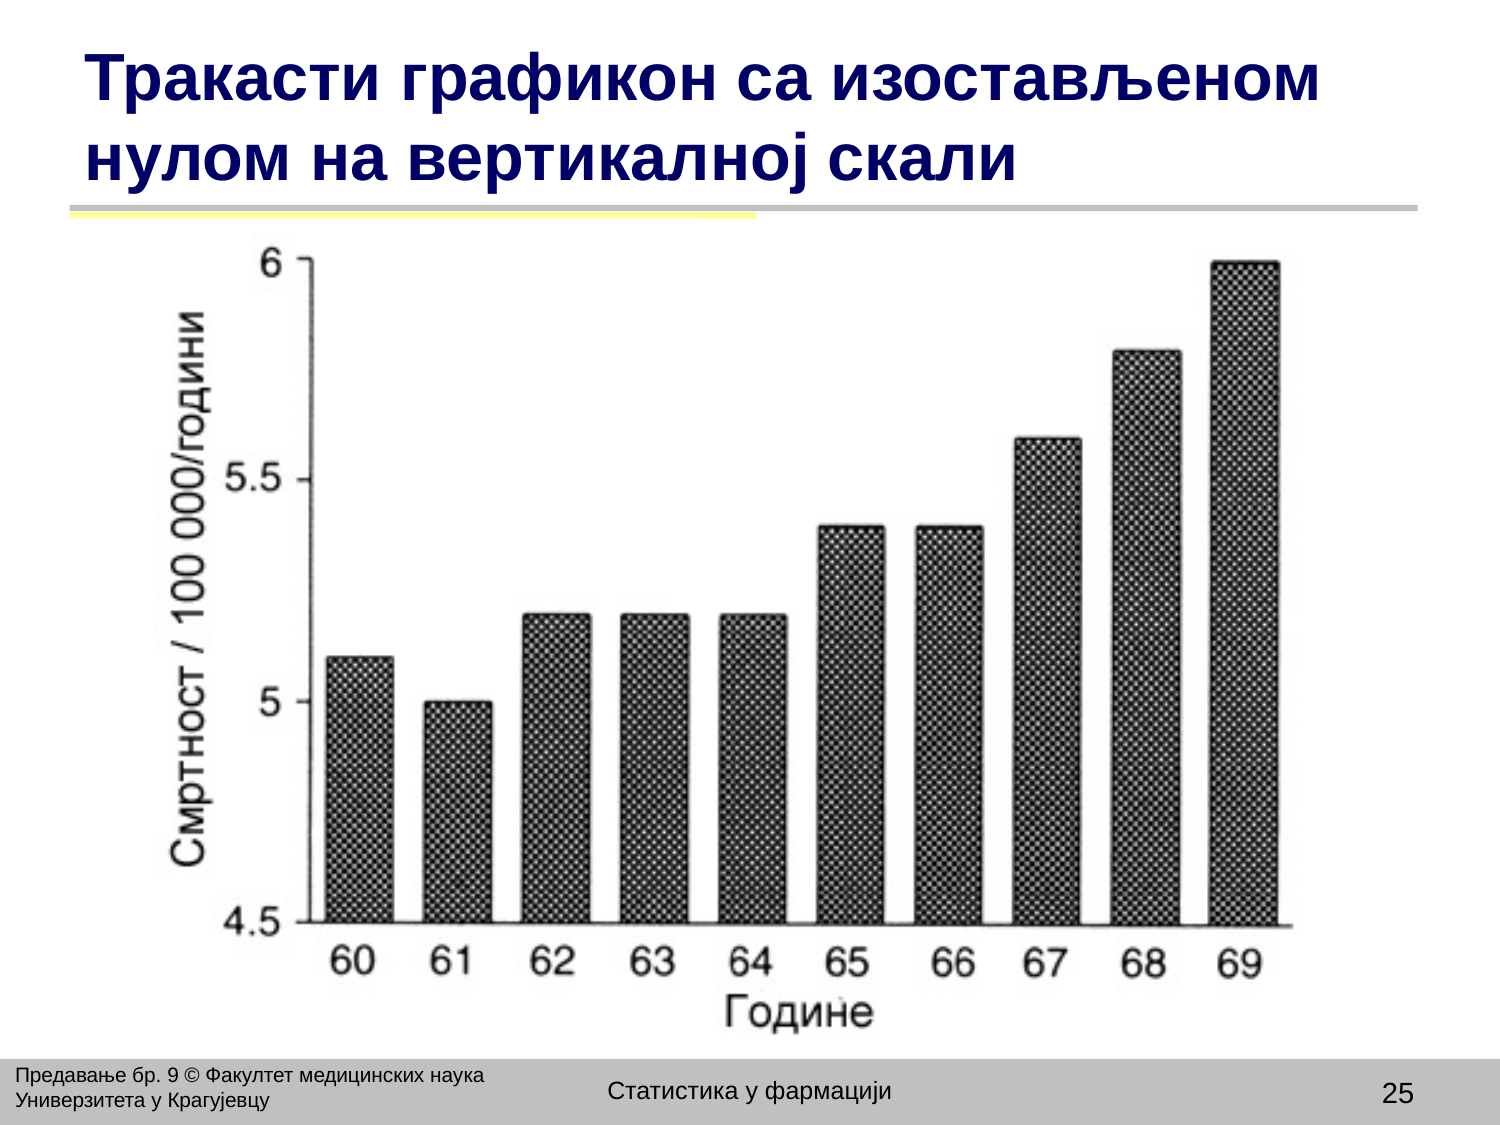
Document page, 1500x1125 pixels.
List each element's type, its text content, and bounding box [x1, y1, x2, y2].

picture [154, 233, 1309, 1045]
slide_number 25 [1079, 1066, 1430, 1125]
slide_number Предавање бр. 9 © Факултет медицинских наука Универзитета у Крагујевцу [0, 1053, 609, 1108]
title Тракасти графикон са изостављеном нулом на вертикалној скали [69, 19, 1426, 208]
footer Статистика у фармацији [512, 1066, 988, 1125]
